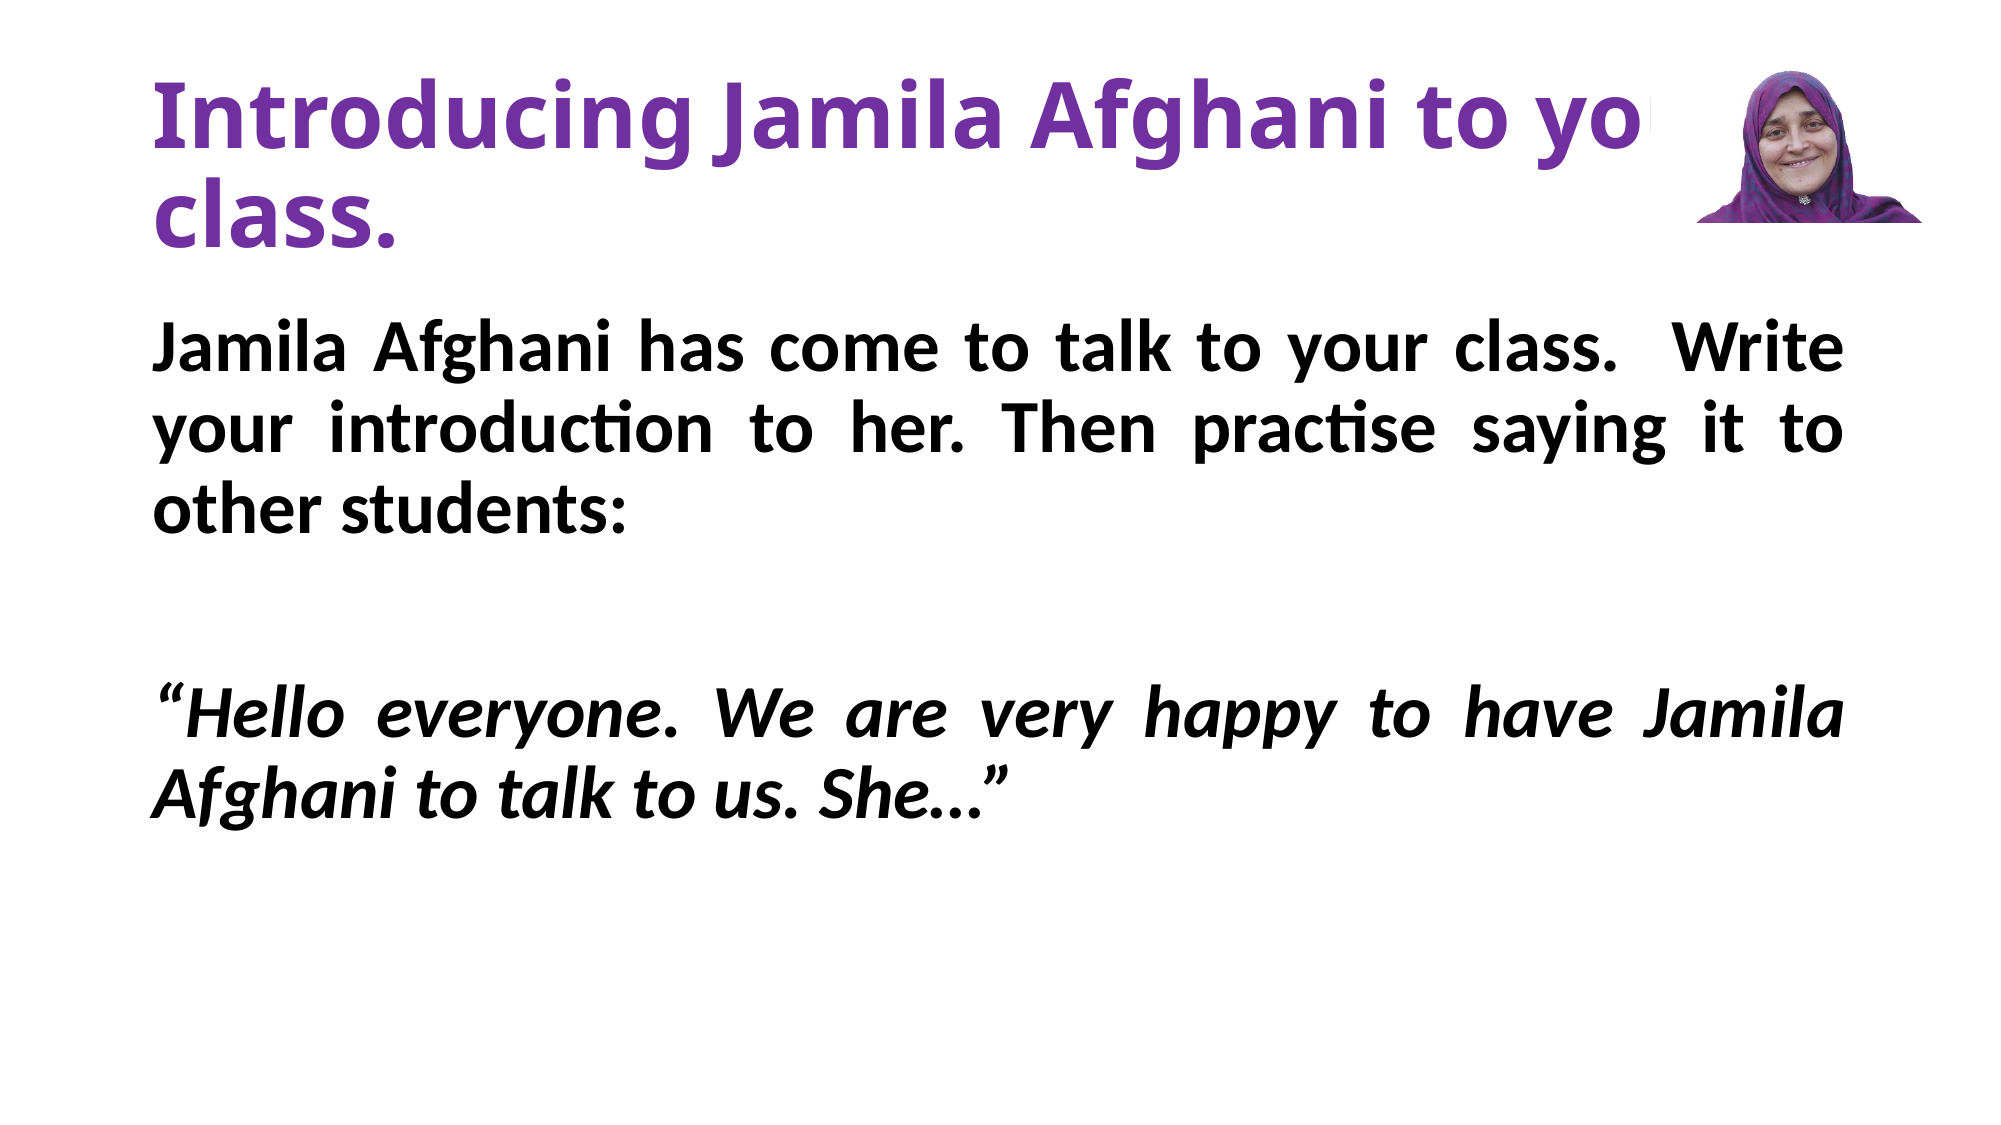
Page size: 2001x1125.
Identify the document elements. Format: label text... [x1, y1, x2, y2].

picture [1651, 59, 1963, 224]
title Introducing Jamila Afghani to your class. [137, 59, 1863, 278]
list Jamila Afghani has come to talk to your class. Write your introduction to her. Then practise saying it to other students: “Hello everyone. We are very happy to have Jamila Afghani to talk to us. She…” [137, 299, 1863, 1014]
